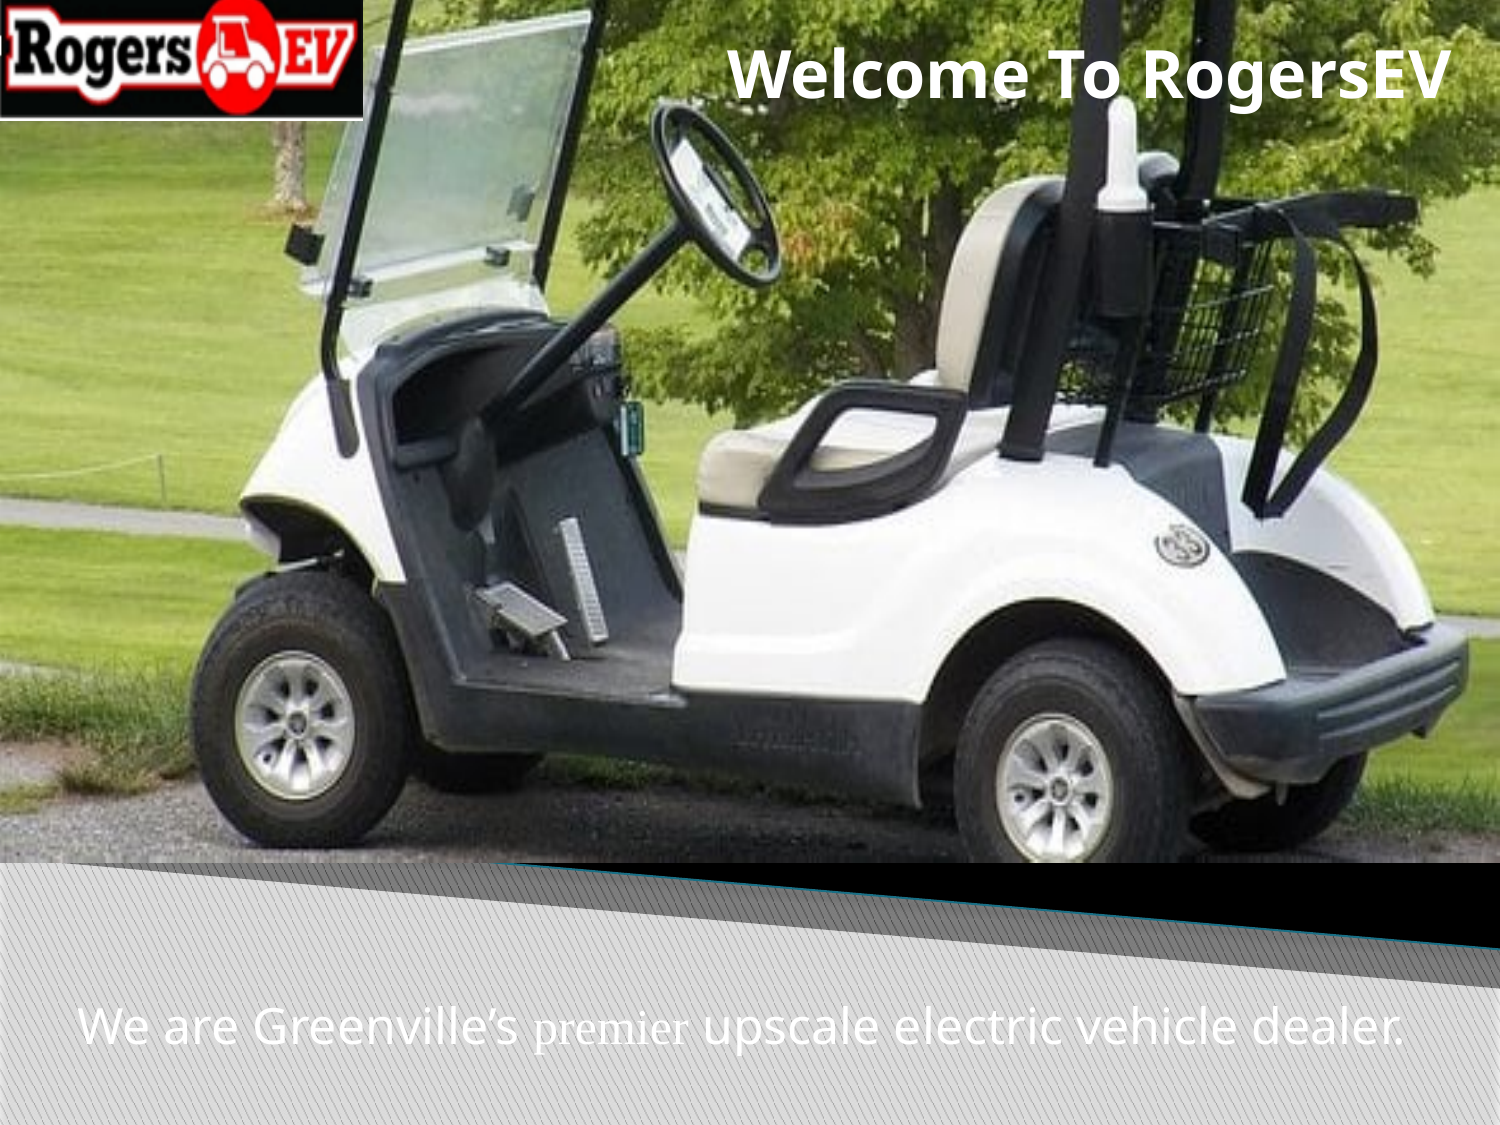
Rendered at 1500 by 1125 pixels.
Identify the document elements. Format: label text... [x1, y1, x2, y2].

text_box We are Greenville’s premier upscale electric vehicle dealer. [62, 987, 1500, 1063]
picture [0, 0, 1500, 987]
